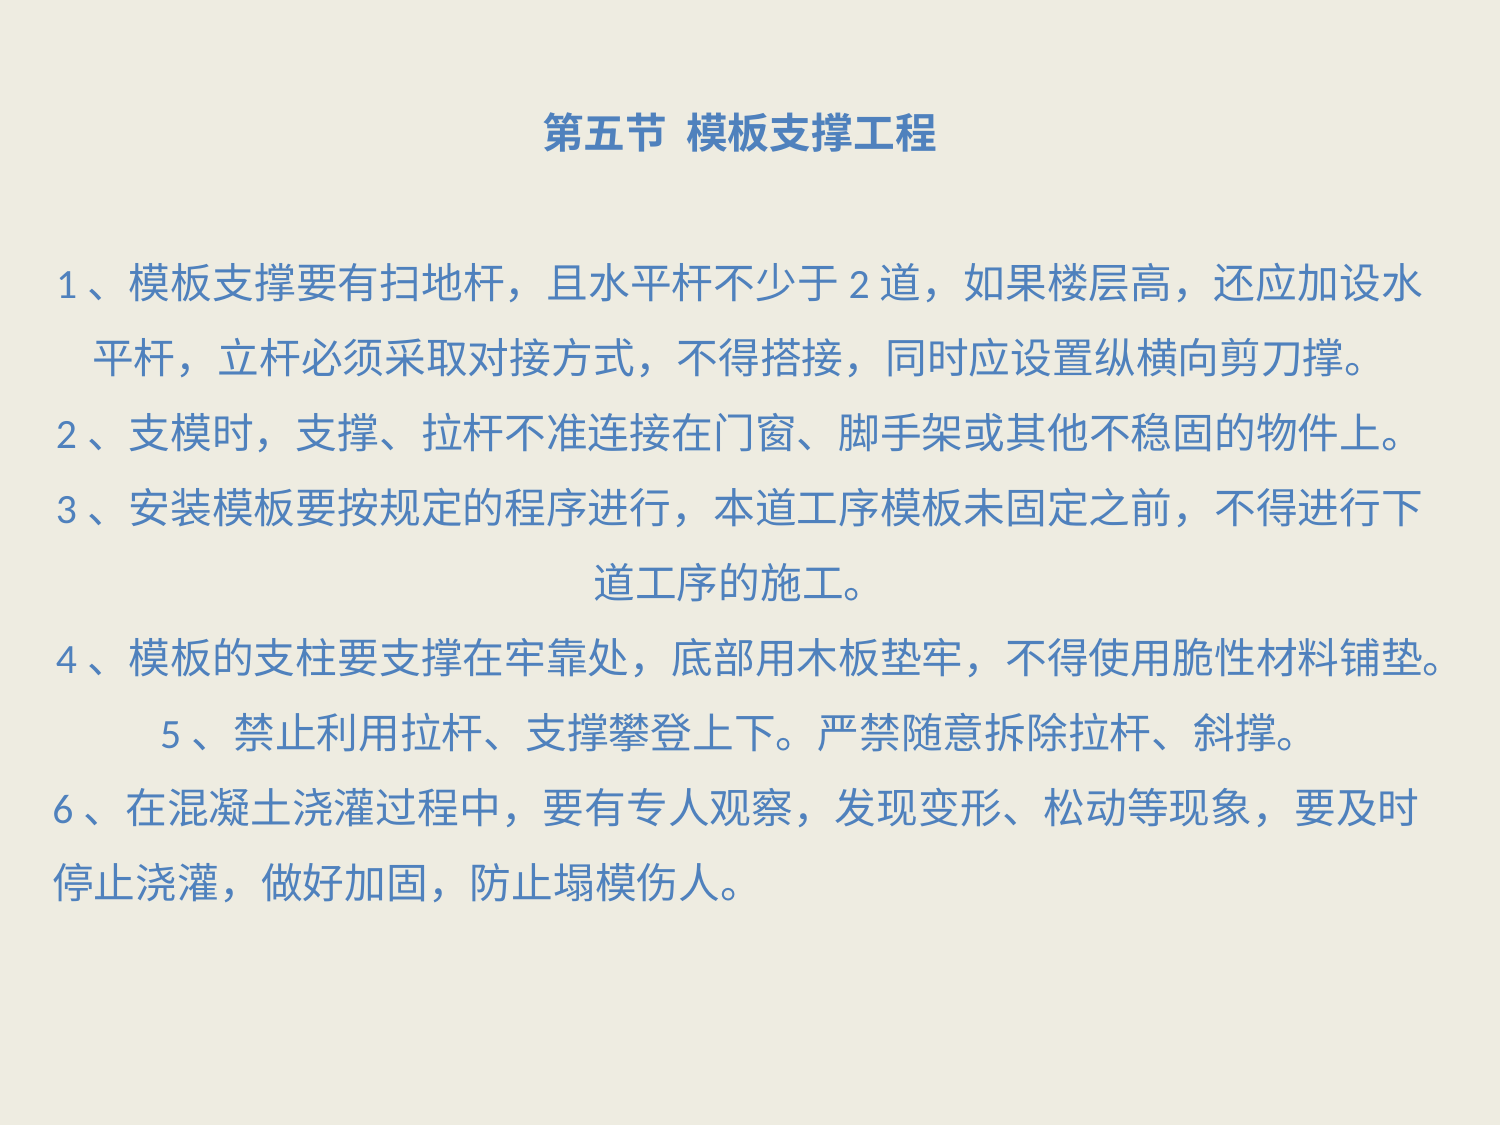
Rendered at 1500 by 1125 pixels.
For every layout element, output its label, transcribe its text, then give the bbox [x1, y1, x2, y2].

text_box 第五节 模板支撑工程 1、模板支撑要有扫地杆，且水平杆不少于2道，如果楼层高，还应加设水平杆，立杆必须采取对接方式，不得搭接，同时应设置纵横向剪刀撑。 2、支模时，支撑、拉杆不准连接在门窗、脚手架或其他不稳固的物件上。 3、安装模板要按规定的程序进行，本道工序模板未固定之前，不得进行下道工序的施工。 4、模板的支柱要支撑在牢靠处，底部用木板垫牢，不得使用脆性材料铺垫。 5、禁止利用拉杆、支撑攀登上下。严禁随意拆除拉杆、斜撑。 6、在混凝土浇灌过程中，要有专人观察，发现变形、松动等现象，要及时停止浇灌，做好加固，防止塌模伤人。 [37, 74, 1442, 915]
